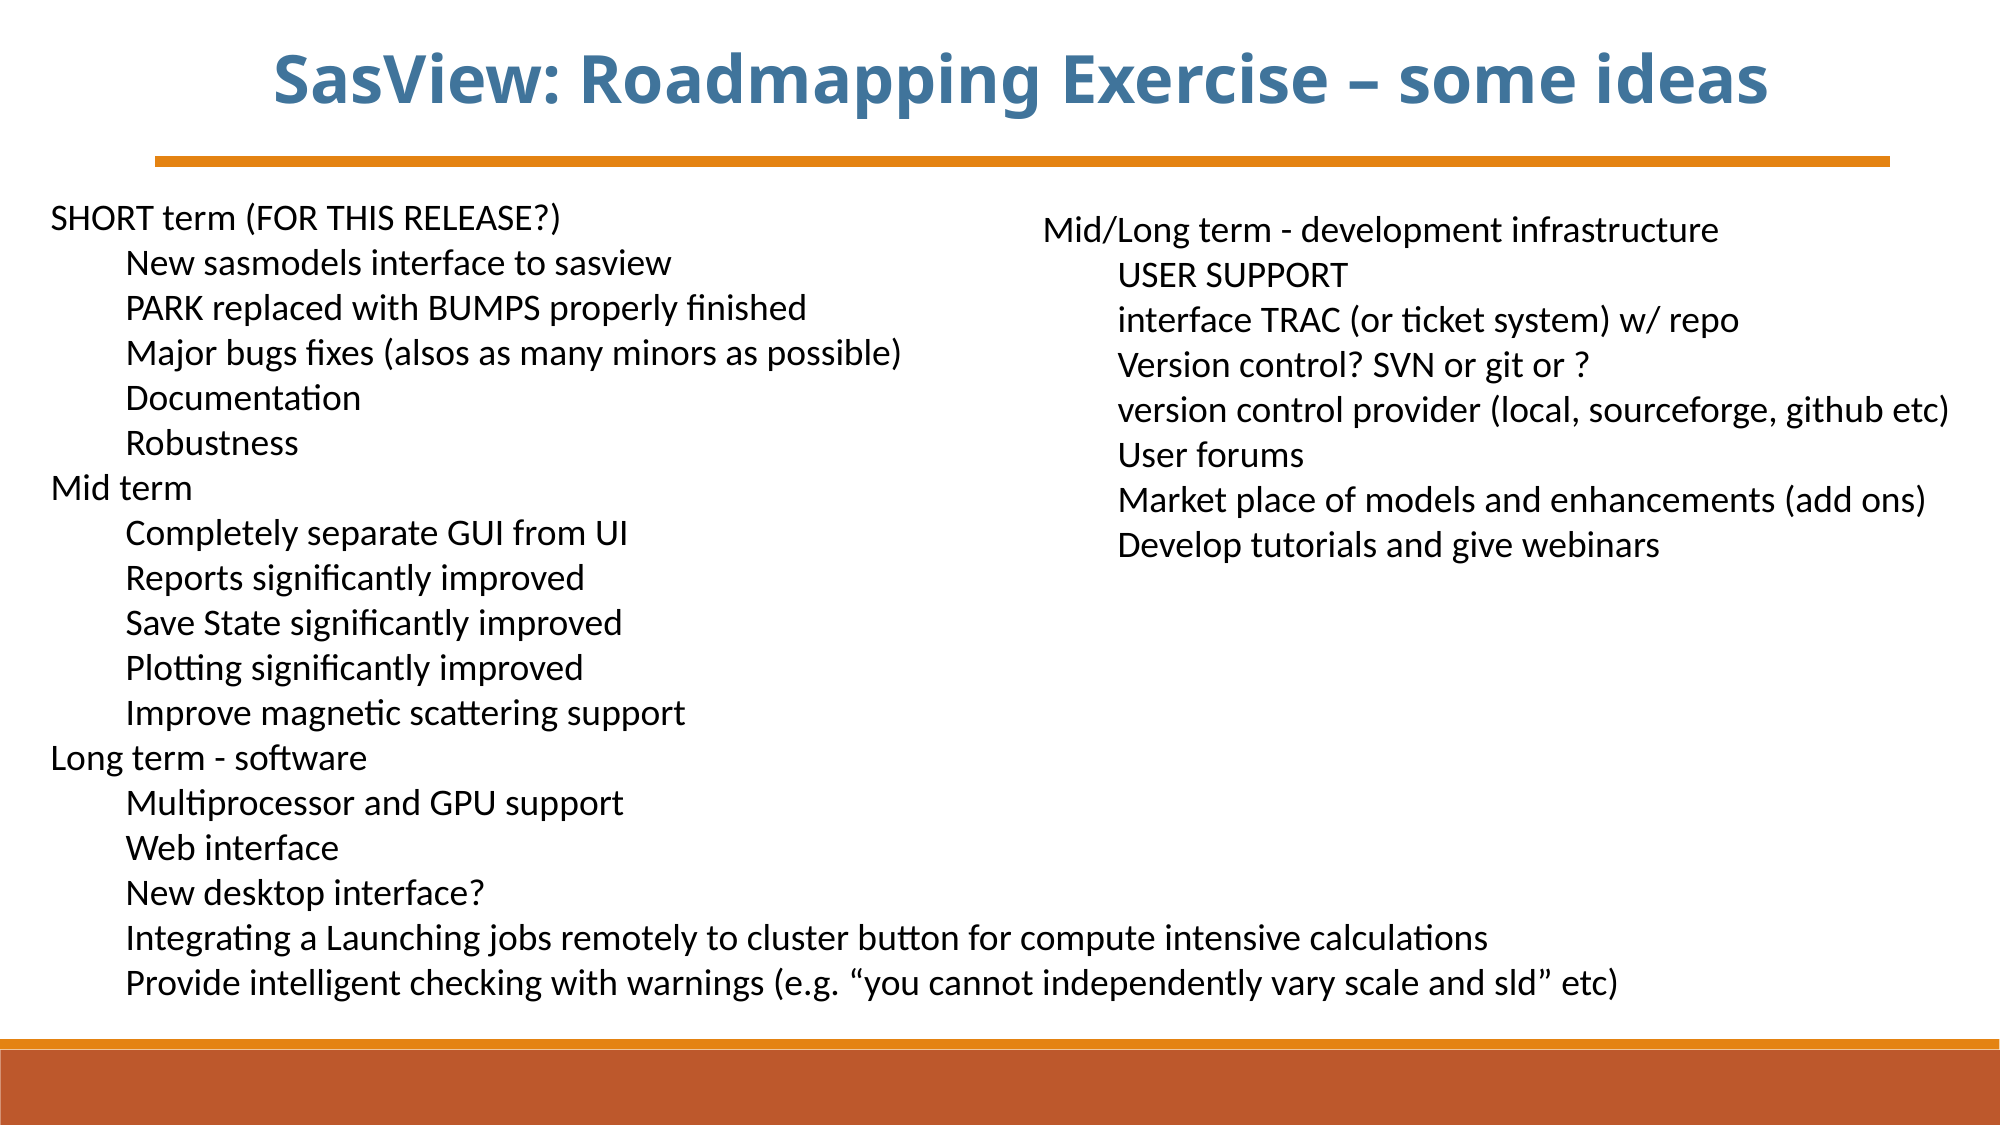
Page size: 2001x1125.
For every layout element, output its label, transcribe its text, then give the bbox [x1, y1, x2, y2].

text_box SasView: Roadmapping Exercise – some ideas [258, 29, 1787, 125]
text_box SHORT term (FOR THIS RELEASE?) New sasmodels interface to sasview PARK replaced with BUMPS properly finished Major bugs fixes (alsos as many minors as possible) Documentation Robustness Mid term Completely separate GUI from UI Reports significantly improved Save State significantly improved Plotting significantly improved Improve magnetic scattering support Long term - software Multiprocessor and GPU support Web interface New desktop interface? Integrating a Launching jobs remotely to cluster button for compute intensive calculations Provide intelligent checking with warnings (e.g. “you cannot independently vary scale and sld” etc) [0, 186, 1890, 1071]
text_box Mid/Long term - development infrastructure USER SUPPORT interface TRAC (or ticket system) w/ repo Version control? SVN or git or ? version control provider (local, sourceforge, github etc) User forums Market place of models and enhancements (add ons) Develop tutorials and give webinars [952, 198, 1966, 618]
